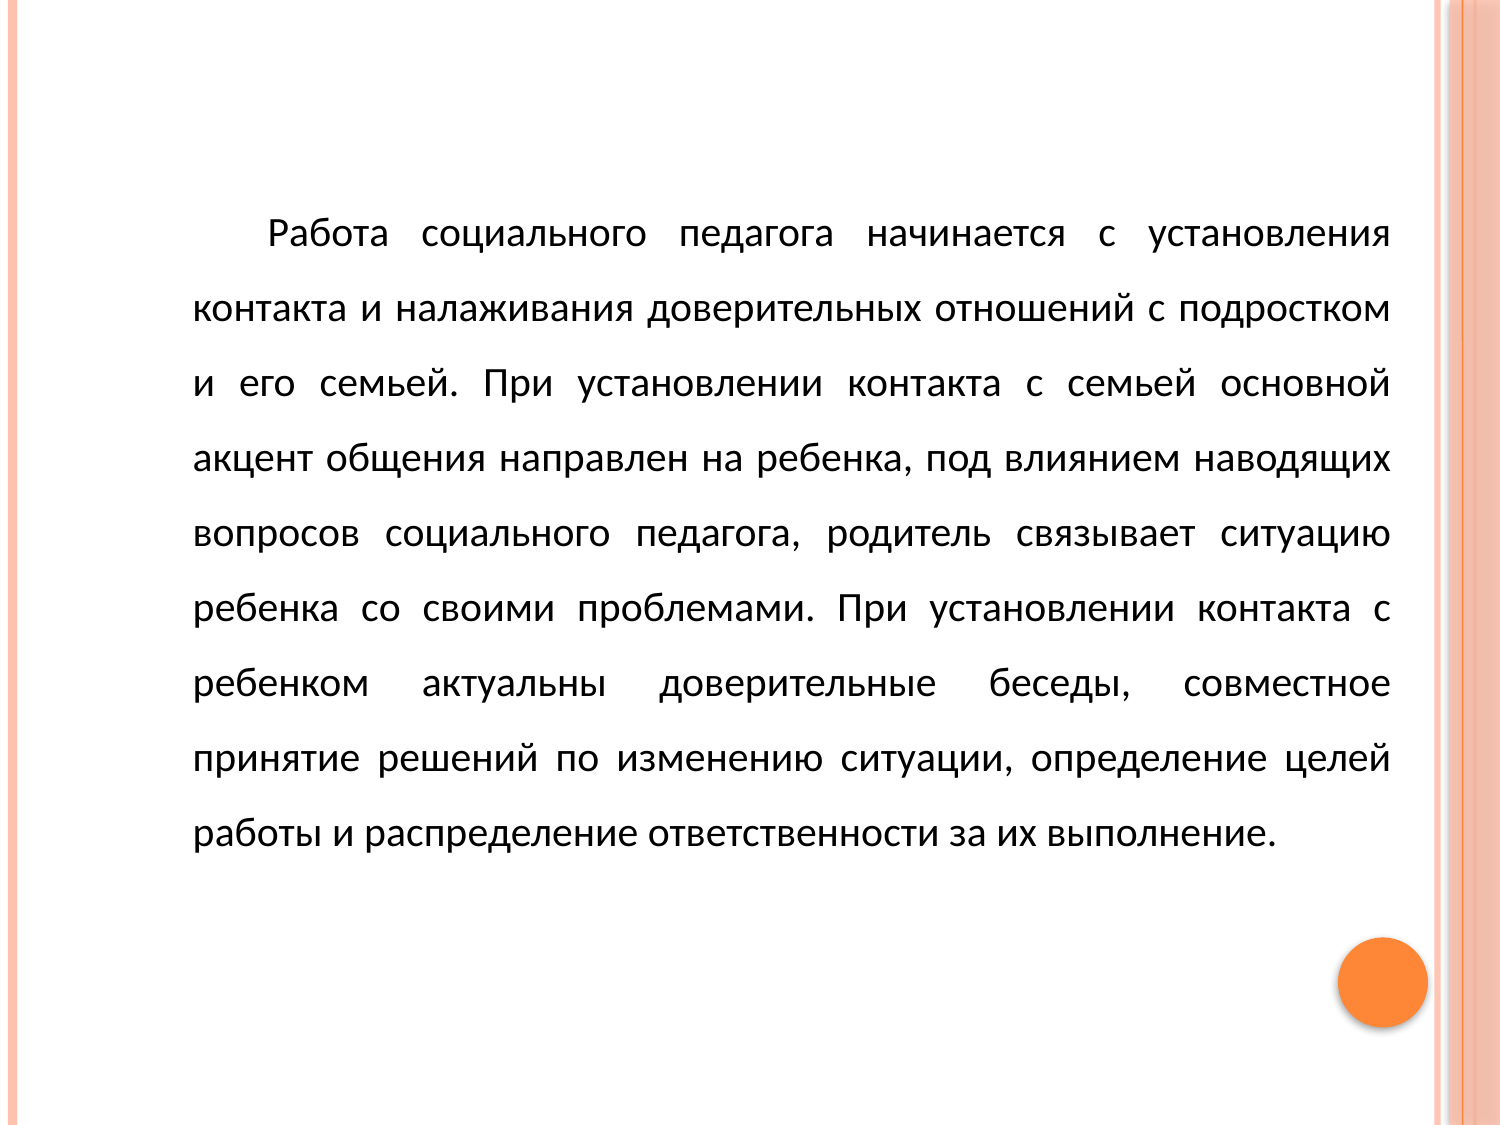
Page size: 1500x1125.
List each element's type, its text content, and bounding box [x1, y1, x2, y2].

text_box Работа социального педагога начинается с установления контакта и налаживания доверительных отношений с подростком и его семьей. При установлении контакта с семьей основной акцент общения направлен на ребенка, под влиянием наводящих вопросов социального педагога, родитель связывает ситуацию ребенка со своими проблемами. При установлении контакта с ребенком актуальны доверительные беседы, совместное принятие решений по изменению ситуации, определение целей работы и распределение ответственности за их выполнение. [177, 172, 1407, 863]
